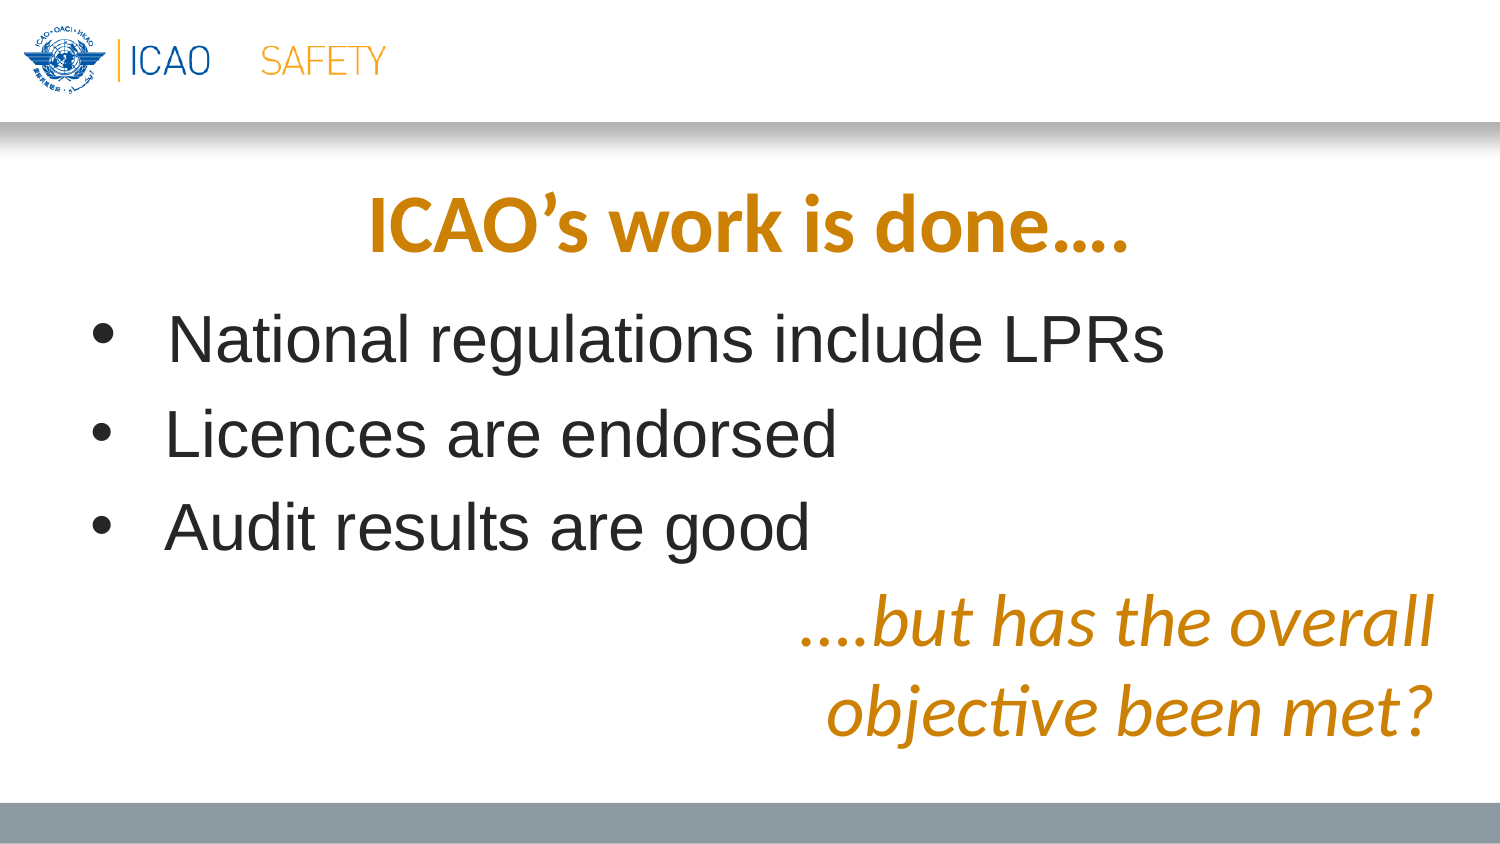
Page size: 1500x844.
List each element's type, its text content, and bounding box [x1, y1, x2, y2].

title ICAO’s work is done…. [75, 161, 1425, 280]
text_box ….but has the overall objective been met? [613, 576, 1453, 748]
list National regulations include LPRs Licences are endorsed Audit results are good [75, 280, 1425, 754]
picture [0, 0, 1500, 161]
